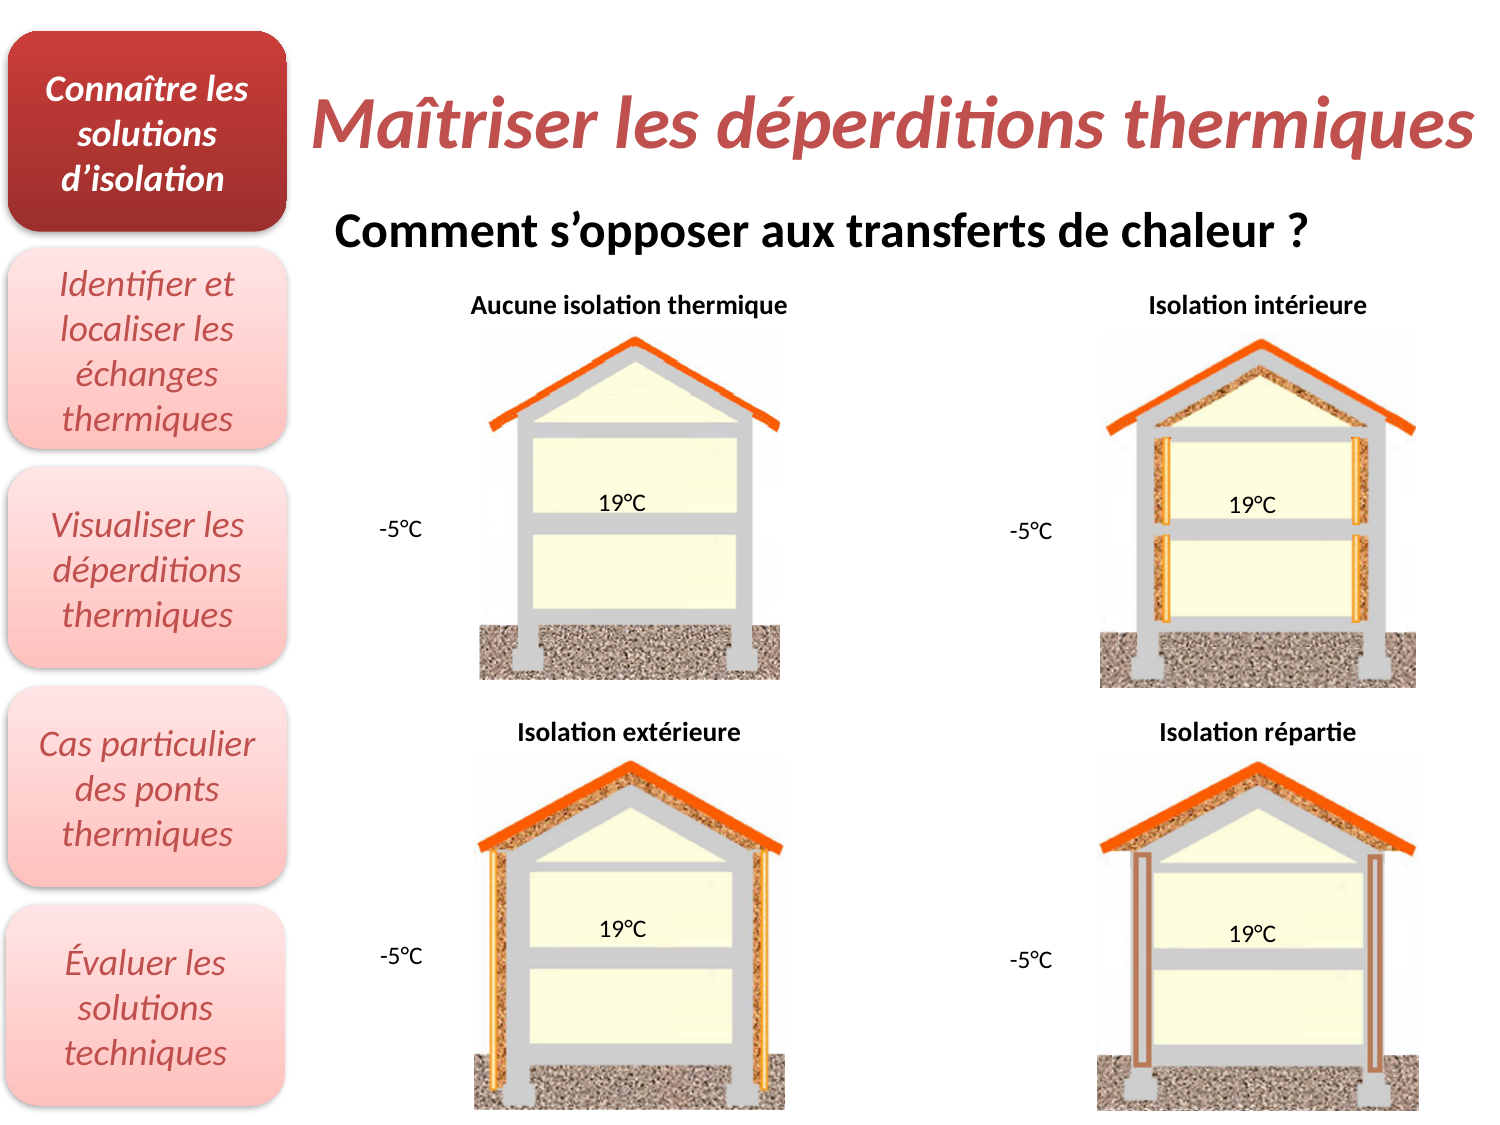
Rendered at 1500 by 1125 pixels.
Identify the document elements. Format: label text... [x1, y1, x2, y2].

text_box Identifier et localiser les échanges thermiques [6, 247, 288, 450]
text_box Visualiser les déperditions thermiques [6, 466, 288, 669]
text_box Évaluer les solutions techniques [4, 904, 286, 1107]
text_box Connaître les solutions d’isolation [7, 30, 287, 232]
text_box Maîtriser les déperditions thermiques [292, 66, 1500, 172]
picture [314, 261, 1500, 1125]
text_box Cas particulier des ponts thermiques [6, 685, 288, 888]
text_box Comment s’opposer aux transferts de chaleur ? [320, 190, 1326, 259]
